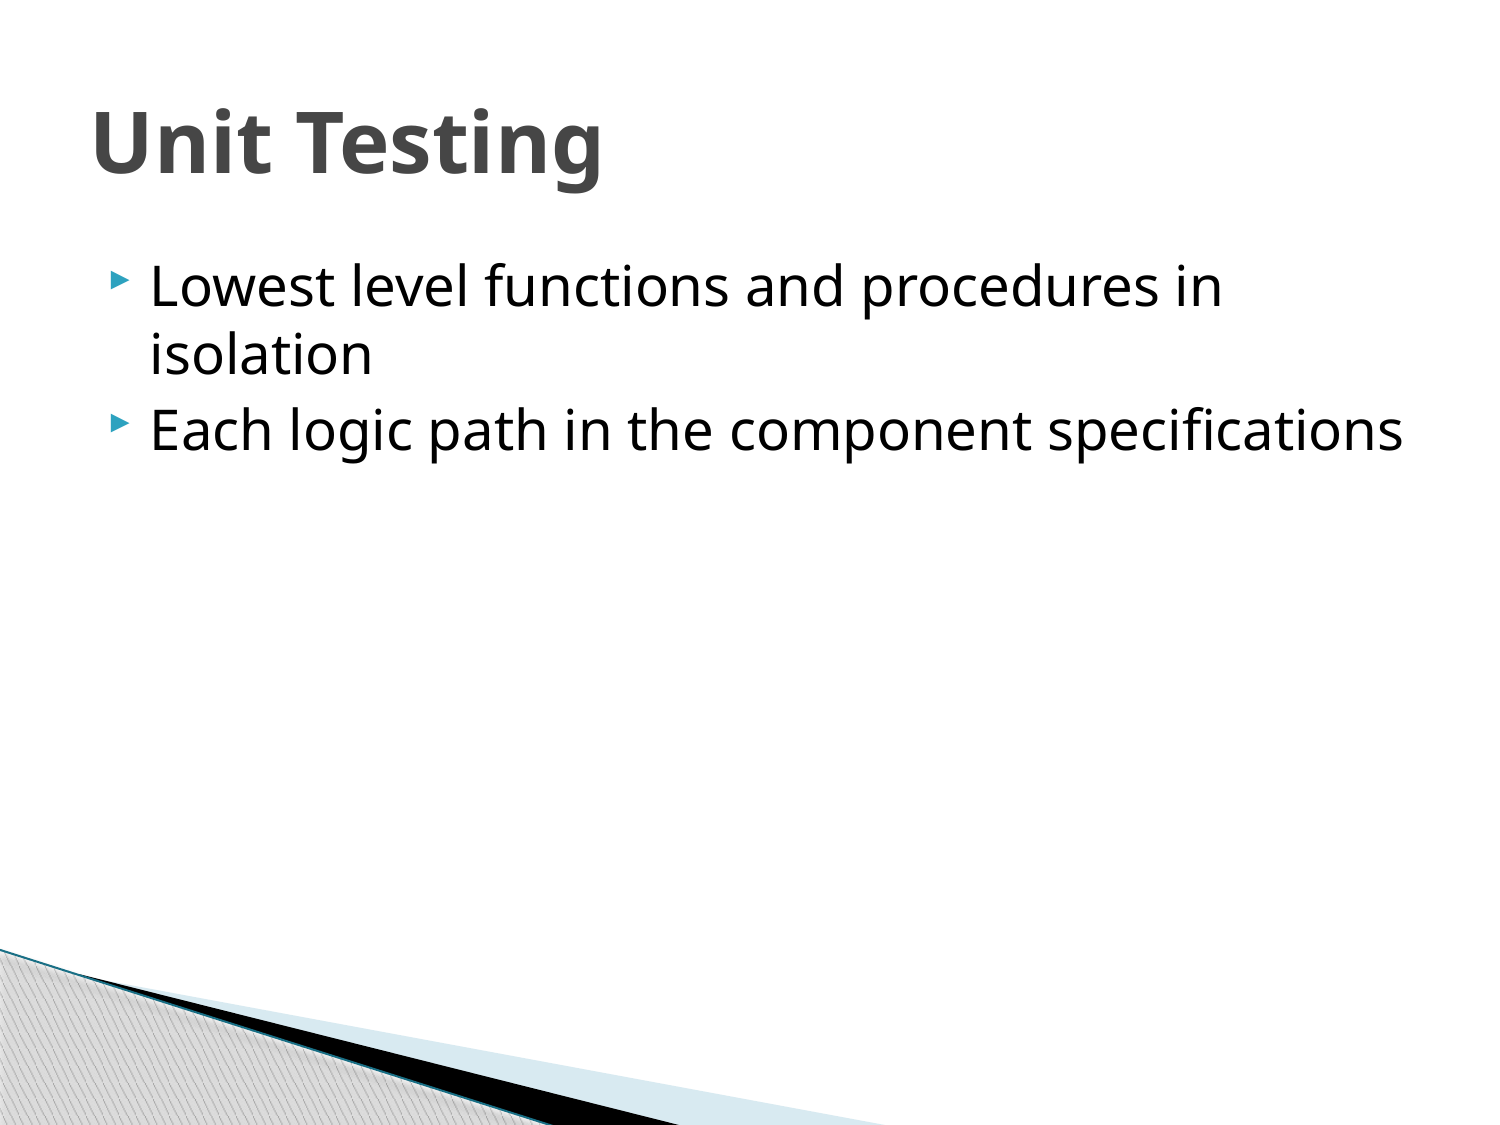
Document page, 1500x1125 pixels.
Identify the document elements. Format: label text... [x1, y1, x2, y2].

list Lowest level functions and procedures in isolation Each logic path in the component specifications [75, 243, 1424, 986]
title Unit Testing [75, 45, 1425, 233]
